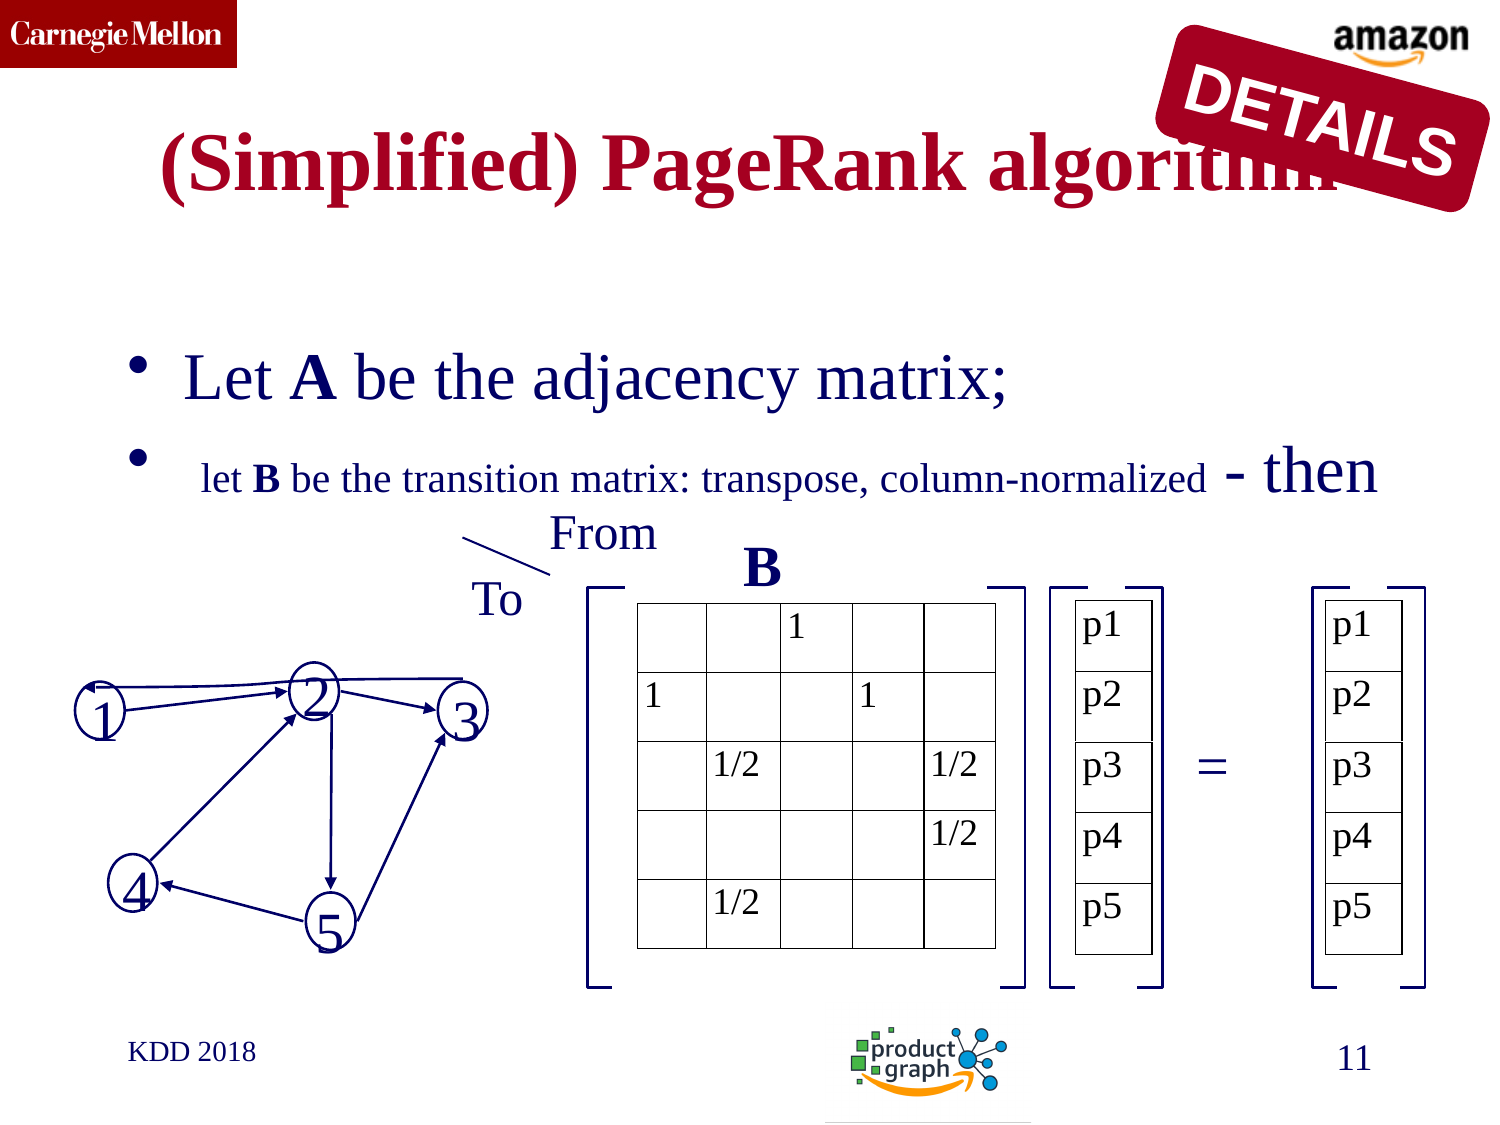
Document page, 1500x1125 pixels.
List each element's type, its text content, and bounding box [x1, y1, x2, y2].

slide_number KDD 2018 [112, 1024, 426, 1101]
text_box B [728, 520, 798, 601]
text_box DETAILS [1155, 24, 1490, 213]
picture [1322, 4, 1484, 88]
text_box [1262, 587, 1426, 988]
text_box [587, 587, 625, 601]
slide_number 11 [1074, 1024, 1388, 1101]
picture [0, 0, 237, 68]
text_box From [534, 492, 673, 568]
text_box = [1180, 720, 1244, 805]
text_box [1012, 599, 1160, 976]
text_box [987, 587, 1025, 601]
text_box To [456, 550, 568, 635]
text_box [74, 649, 498, 973]
list Let A be the adjacency matrix; let B be the transition matrix: transpose, column-normalized - then [112, 324, 1438, 1001]
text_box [1049, 587, 1163, 602]
title (Simplified) PageRank algorithm [112, 99, 1388, 213]
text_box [578, 602, 1038, 1004]
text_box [1049, 980, 1163, 988]
